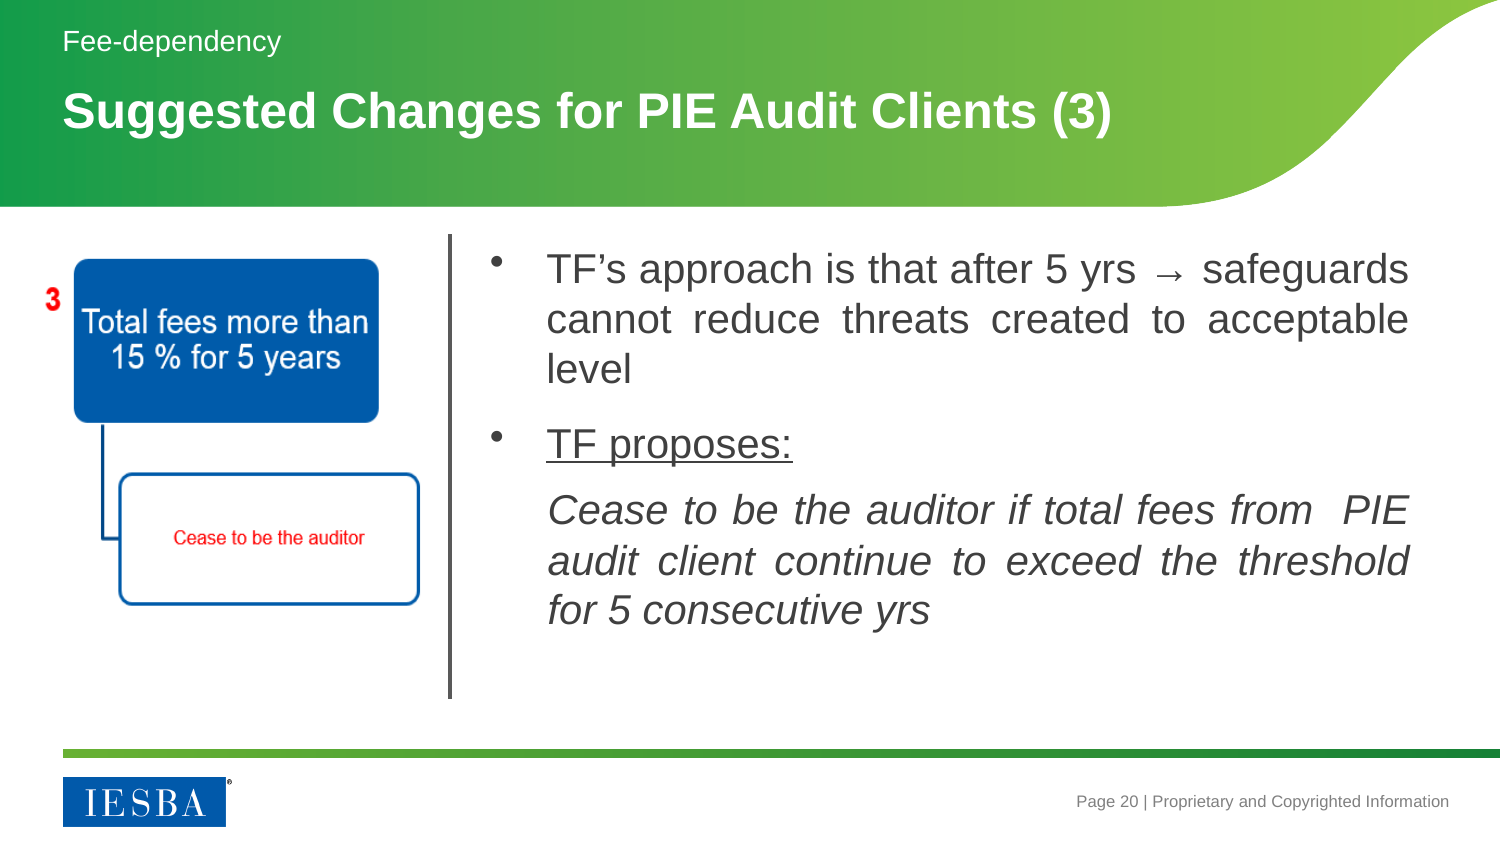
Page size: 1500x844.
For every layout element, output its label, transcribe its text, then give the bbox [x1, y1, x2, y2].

list [50, 209, 1463, 725]
subtitle Fee-dependency [62, 21, 500, 50]
picture [0, 0, 1500, 207]
picture [63, 777, 232, 827]
picture [24, 246, 432, 712]
title Suggested Changes for PIE Audit Clients (3) [62, 75, 1300, 142]
text_box TF’s approach is that after 5 yrs → safeguards cannot reduce threats created to acceptable level TF proposes: Cease to be the auditor if total fees from PIE audit client continue to exceed the threshold for 5 consecutive yrs [474, 234, 1425, 725]
